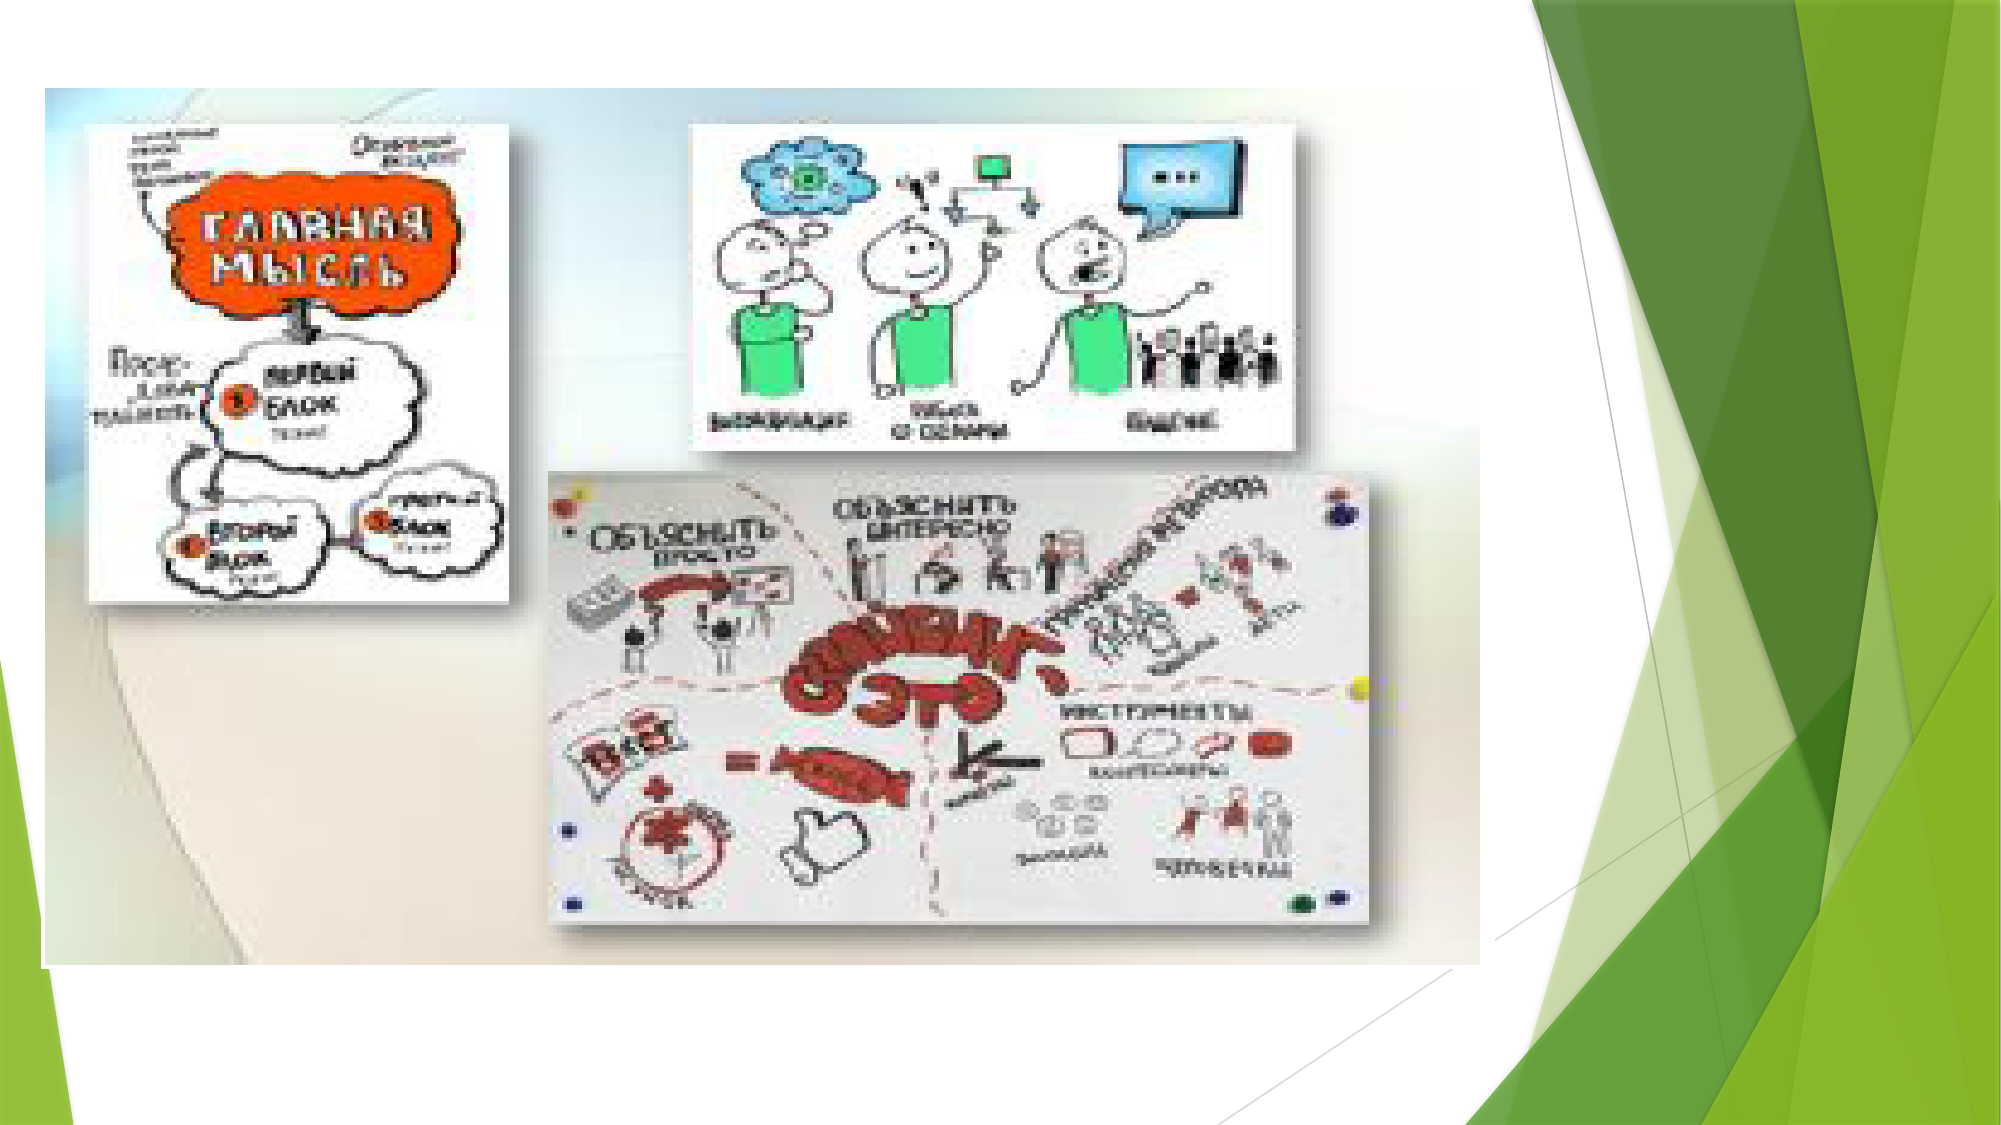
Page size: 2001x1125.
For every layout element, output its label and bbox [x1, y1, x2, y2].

picture [40, 81, 1495, 970]
